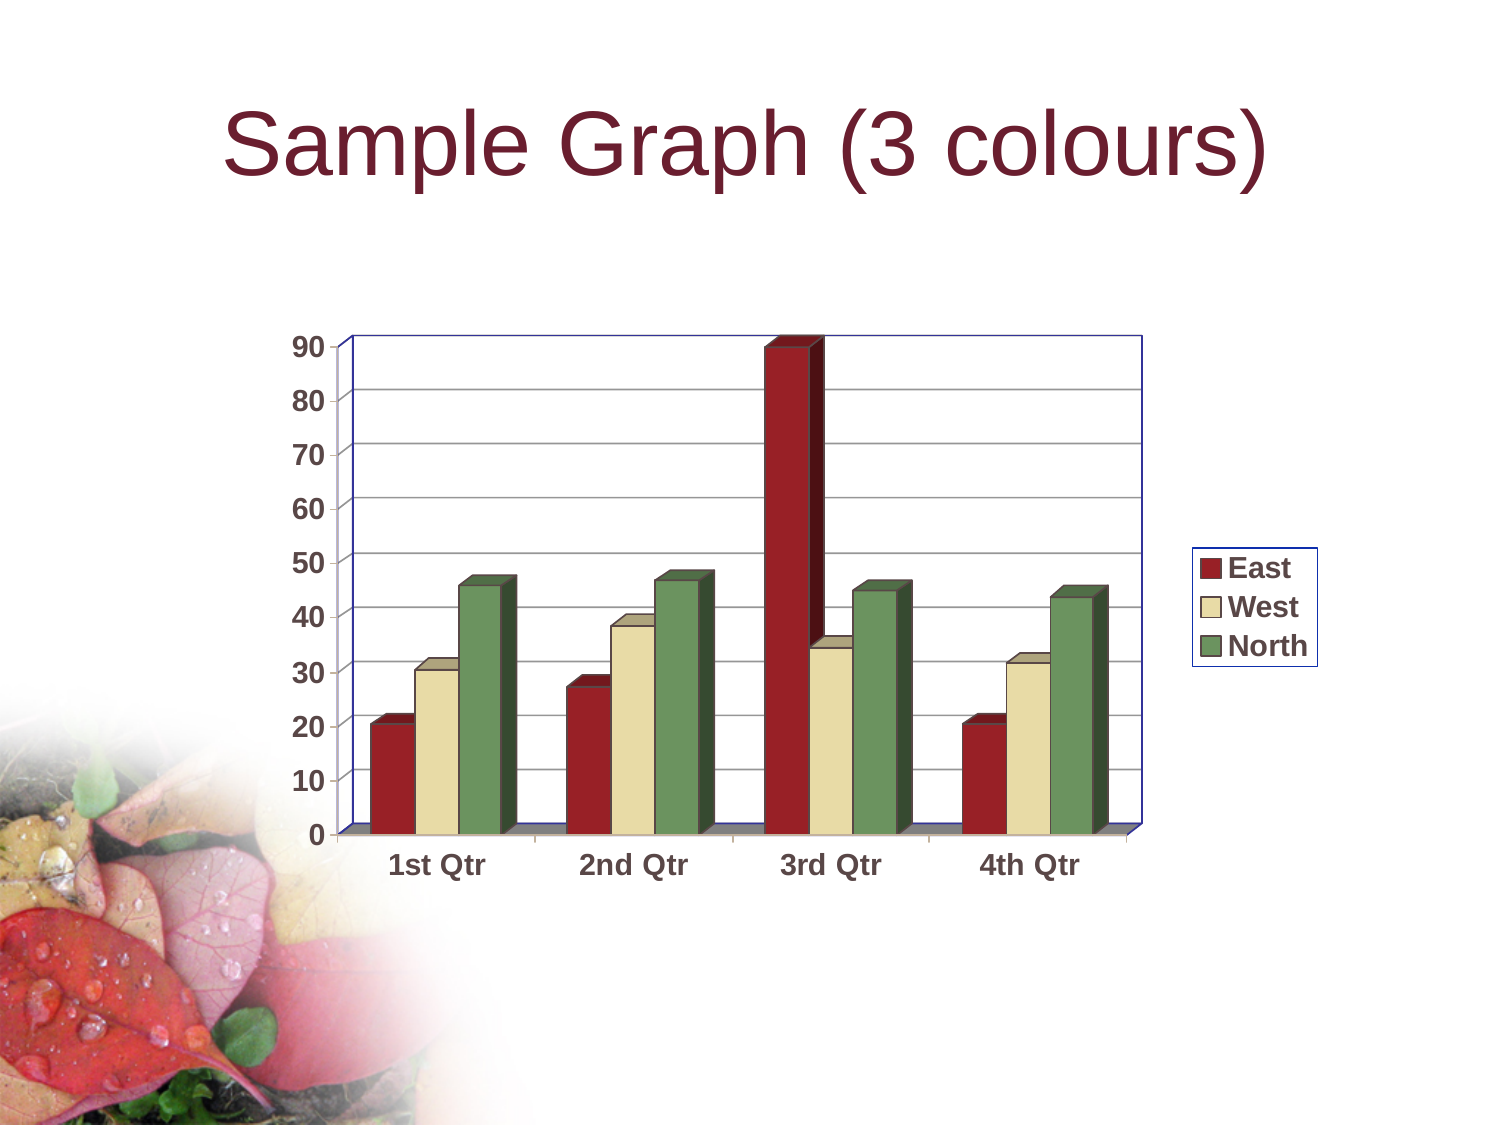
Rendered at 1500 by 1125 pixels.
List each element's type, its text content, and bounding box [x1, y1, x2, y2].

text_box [227, 299, 1332, 914]
picture [0, 107, 1360, 1125]
title Sample Graph (3 colours) [75, 45, 1418, 233]
